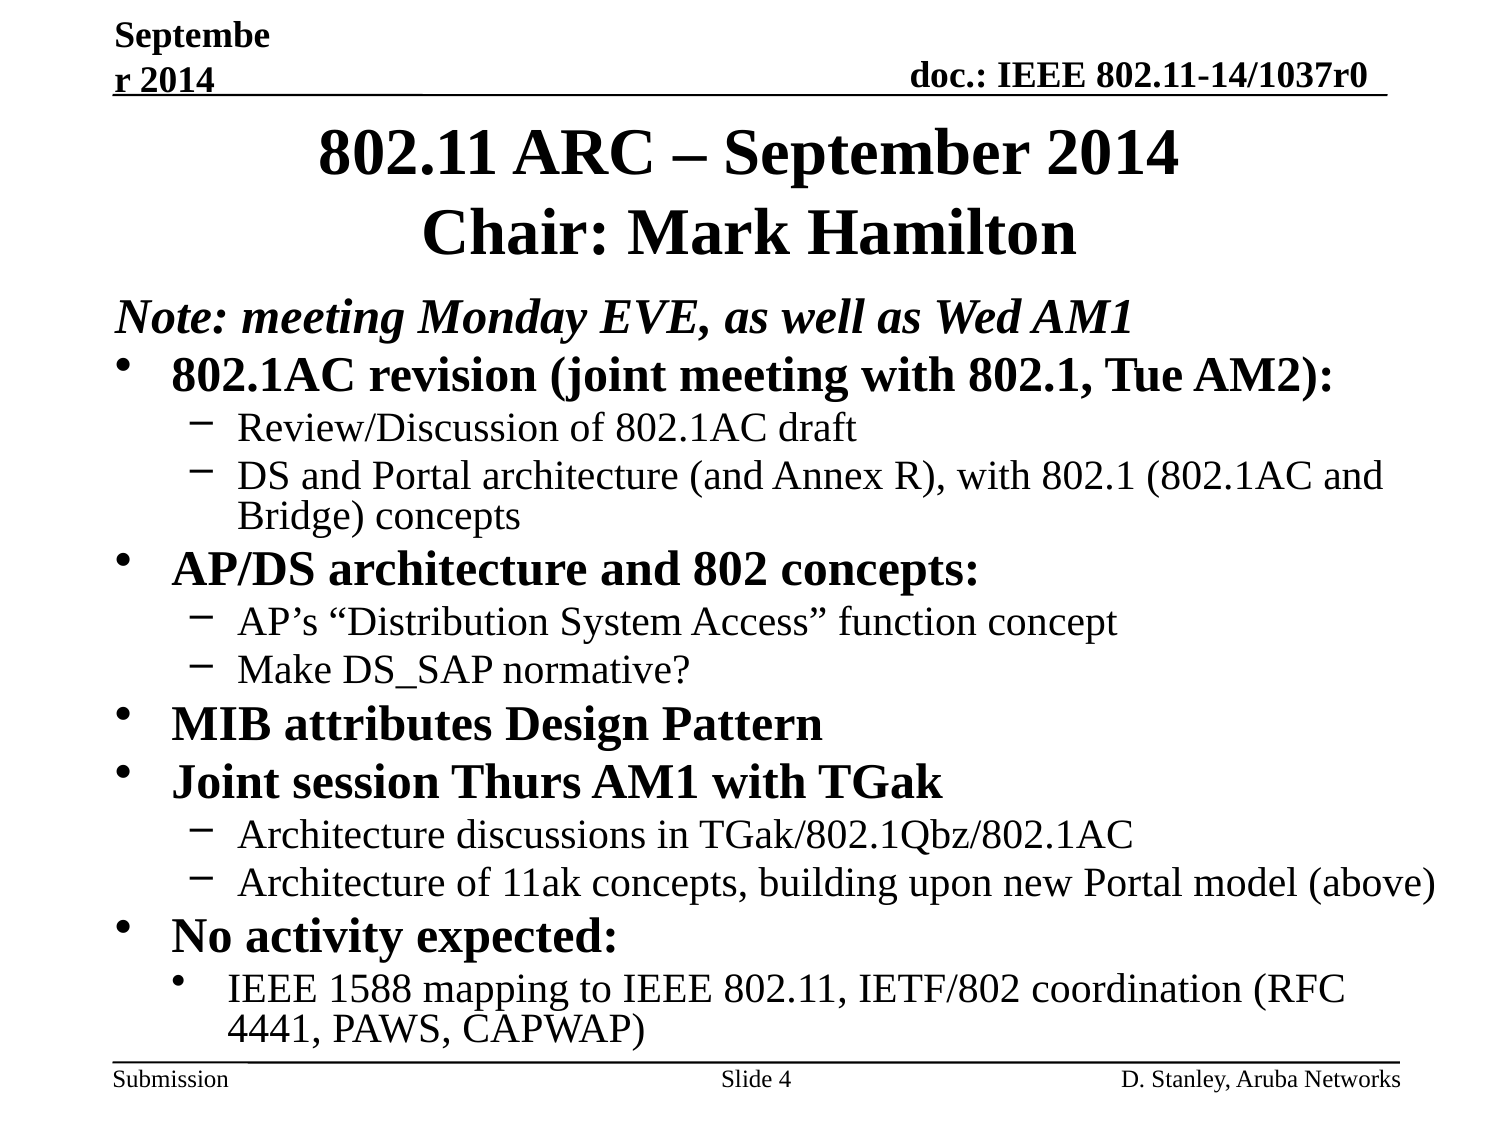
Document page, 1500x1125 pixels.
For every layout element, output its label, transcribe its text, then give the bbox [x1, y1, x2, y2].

list Note: meeting Monday EVE, as well as Wed AM1 802.1AC revision (joint meeting with 802.1, Tue AM2): Review/Discussion of 802.1AC draft DS and Portal architecture (and Annex R), with 802.1 (802.1AC and Bridge) concepts AP/DS architecture and 802 concepts: AP’s “Distribution System Access” function concept Make DS_SAP normative? MIB attributes Design Pattern Joint session Thurs AM1 with TGak Architecture discussions in TGak/802.1Qbz/802.1AC Architecture of 11ak concepts, building upon new Portal model (above) No activity expected: IEEE 1588 mapping to IEEE 802.11, IETF/802 coordination (RFC 4441, PAWS, CAPWAP) [99, 287, 1463, 1075]
slide_number Slide 4 [712, 1062, 800, 1093]
footer D. Stanley, Aruba Networks [1110, 1062, 1402, 1093]
title 802.11 ARC – September 2014 Chair: Mark Hamilton [112, 137, 1388, 238]
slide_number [114, 54, 274, 100]
